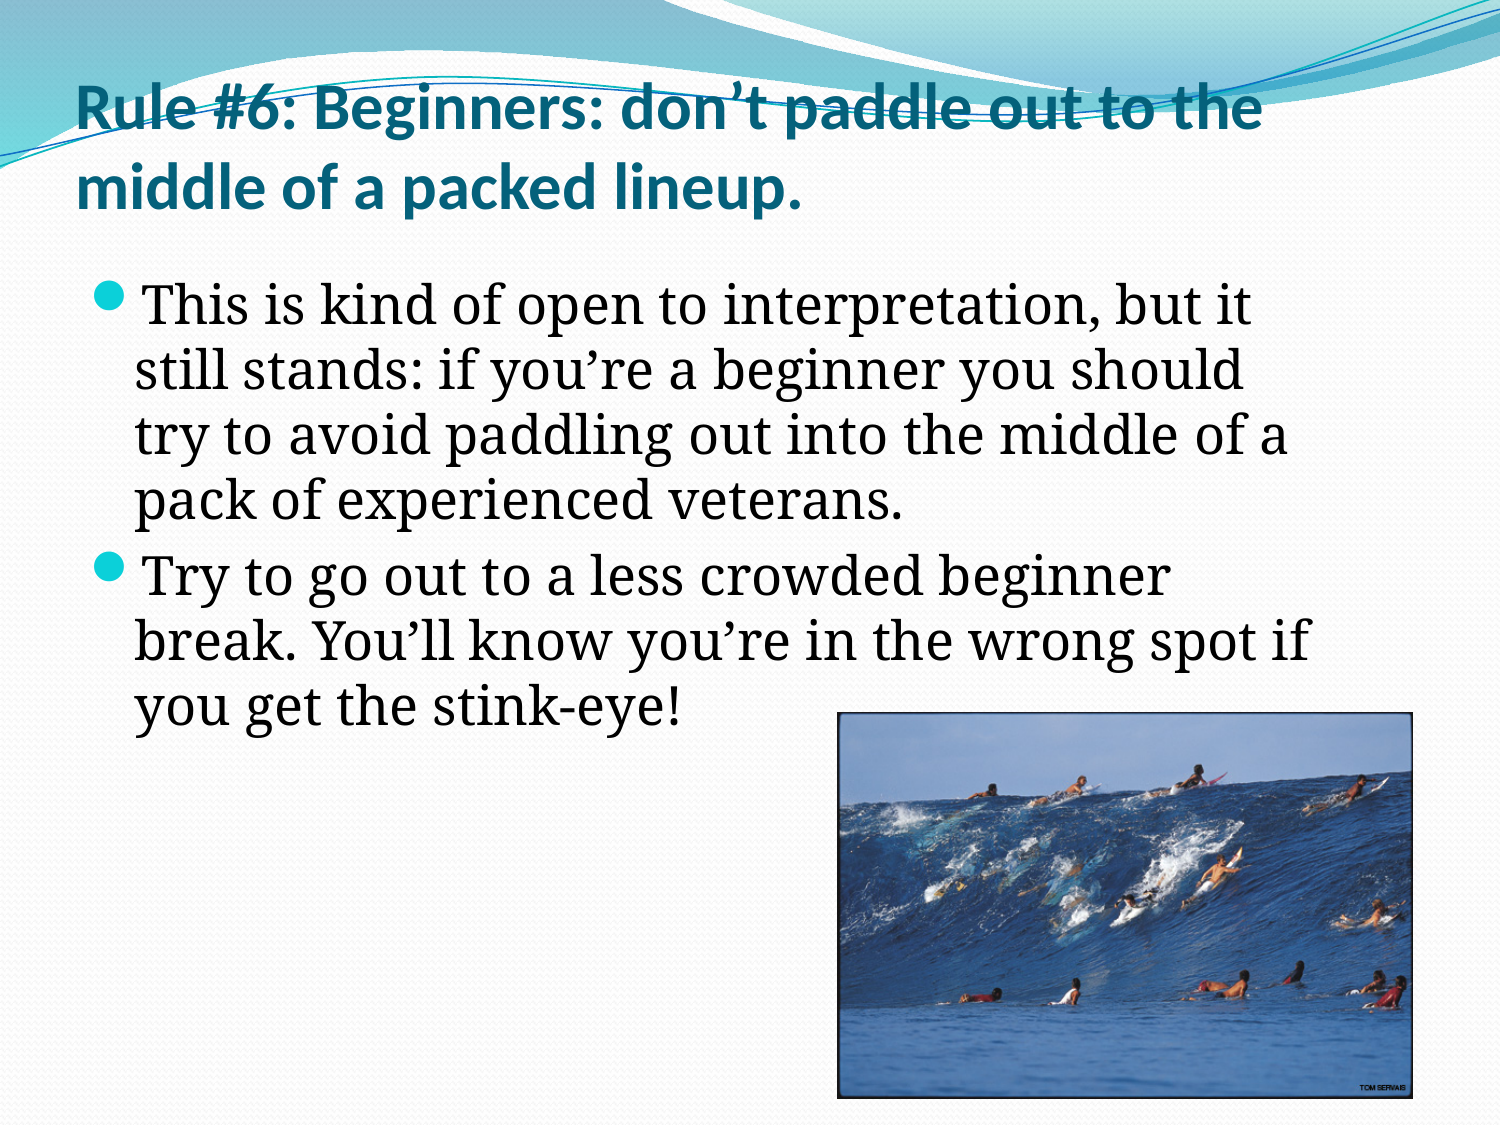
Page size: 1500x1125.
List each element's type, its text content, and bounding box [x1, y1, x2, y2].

title Rule #6: Beginners: don’t paddle out to the middle of a packed lineup. [75, 115, 1425, 303]
list This is kind of open to interpretation, but it still stands: if you’re a beginner you should try to avoid paddling out into the middle of a pack of experienced veterans. Try to go out to a less crowded beginner break. You’ll know you’re in the wrong spot if you get the stink-eye! [75, 262, 1338, 838]
picture [837, 712, 1413, 1099]
